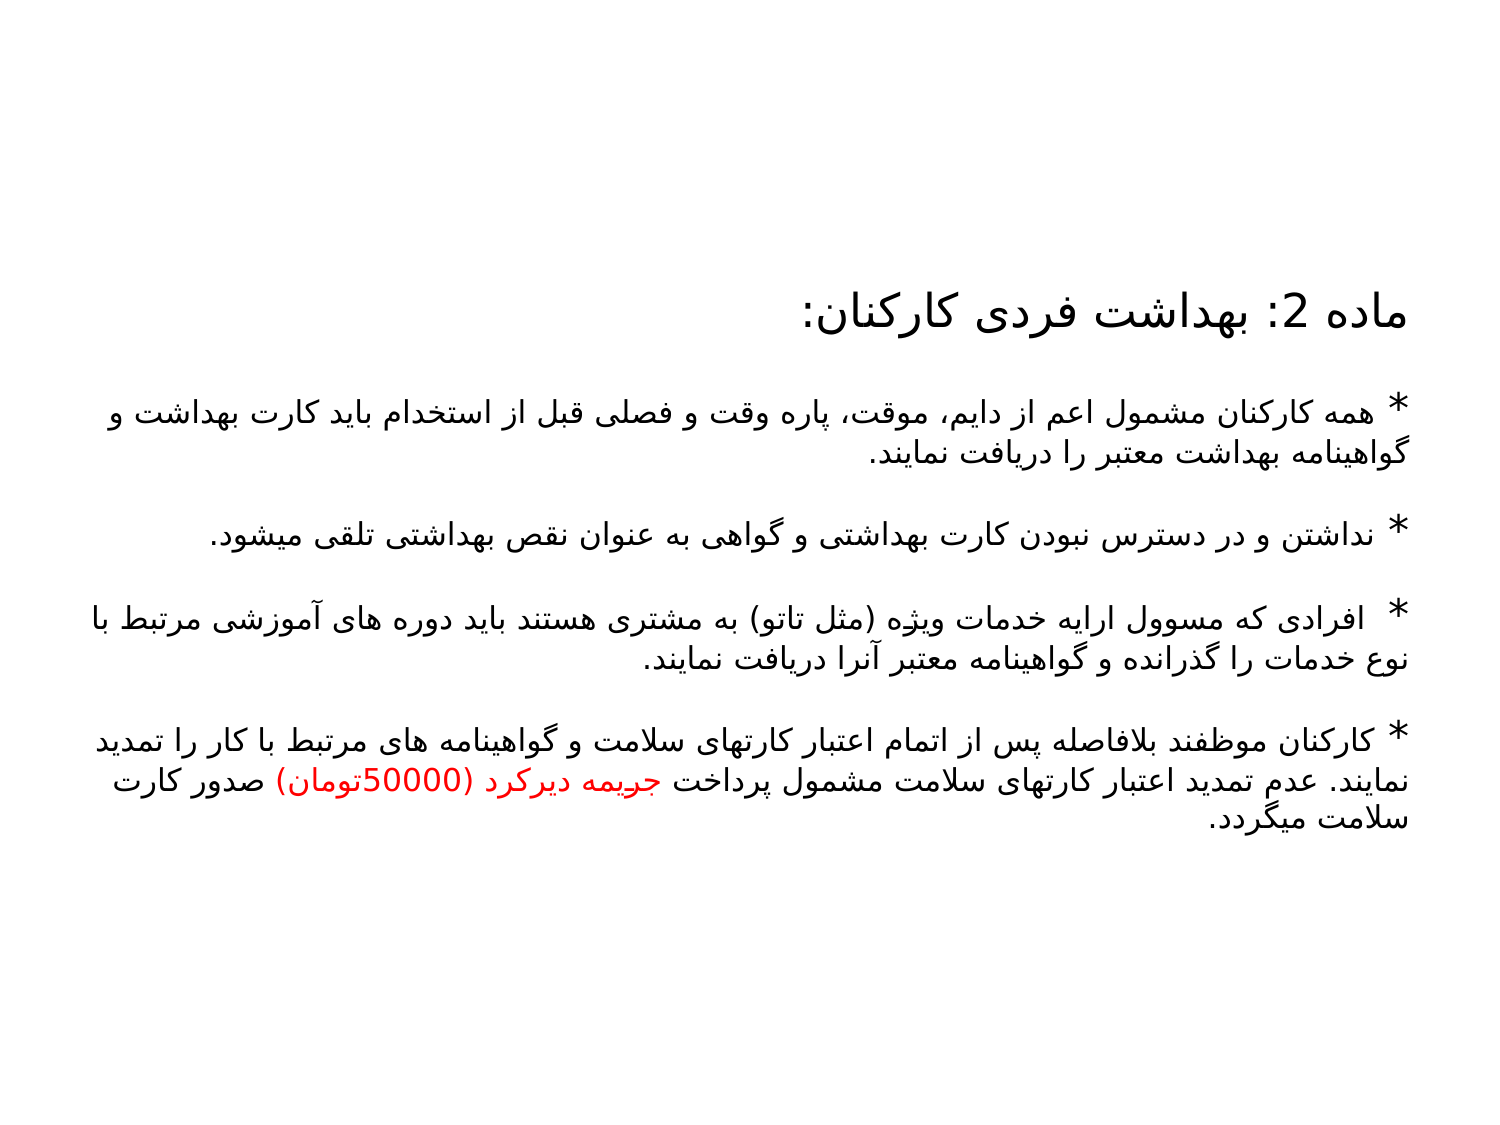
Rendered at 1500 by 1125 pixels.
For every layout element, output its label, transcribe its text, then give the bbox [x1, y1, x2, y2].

title ماده 2: بهداشت فردی کارکنان: * همه کارکنان مشمول اعم از دایم، موقت، پاره وقت و فصلی قبل از استخدام باید کارت بهداشت و گواهینامه بهداشت معتبر را دریافت نمایند. * نداشتن و در دسترس نبودن کارت بهداشتی و گواهی به عنوان نقص بهداشتی تلقی میشود. * افرادی که مسوول ارایه خدمات ویژه (مثل تاتو) به مشتری هستند باید دوره های آموزشی مرتبط با نوع خدمات را گذرانده و گواهینامه معتبر آنرا دریافت نمایند. * کارکنان موظفند بلافاصله پس از اتمام اعتبار کارتهای سلامت و گواهینامه های مرتبط با کار را تمدید نمایند. عدم تمدید اعتبار کارتهای سلامت مشمول پرداخت جریمه دیرکرد (50000تومان) صدور کارت سلامت میگردد. [75, 269, 1425, 914]
